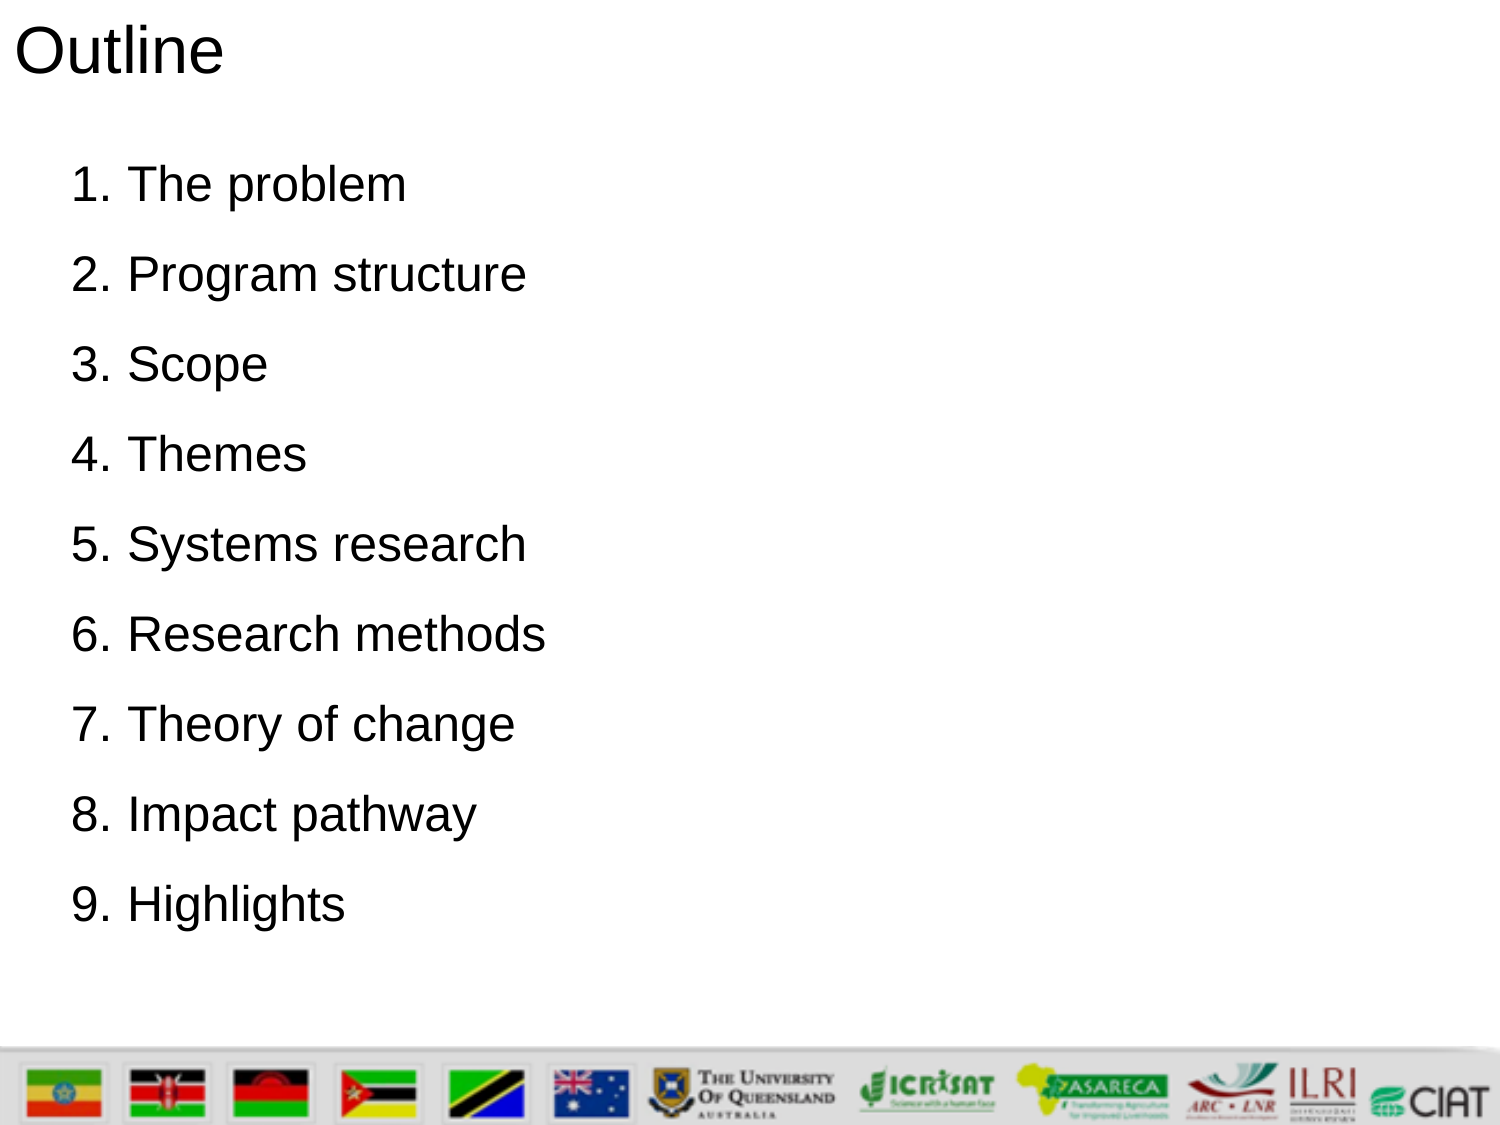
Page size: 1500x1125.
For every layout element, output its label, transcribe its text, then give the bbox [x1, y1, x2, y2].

picture [0, 1046, 1500, 1125]
text_box Outline [0, 0, 1123, 95]
text_box The problem Program structure Scope Themes Systems research Research methods Theory of change Impact pathway Highlights [56, 113, 1450, 939]
